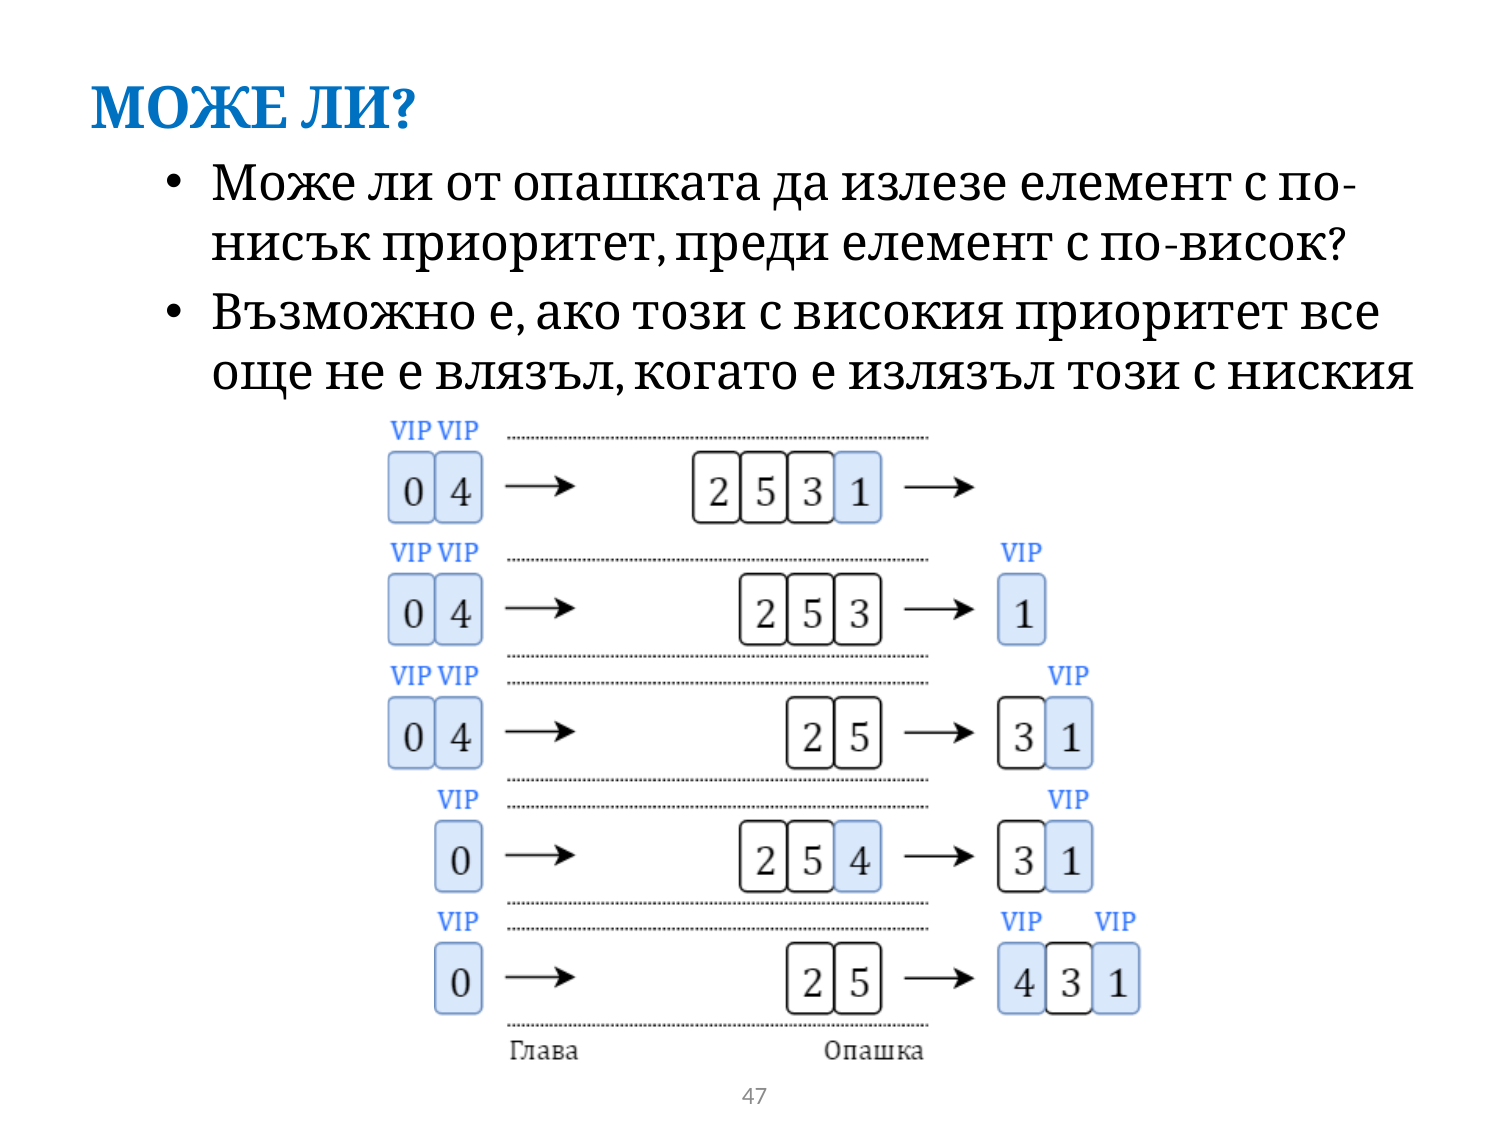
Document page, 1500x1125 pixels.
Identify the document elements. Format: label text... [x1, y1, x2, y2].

slide_number 47 [579, 1085, 930, 1125]
picture [387, 404, 1143, 1077]
list Може ли? Може ли от опашката да излезе елемент с по-нисък приоритет, преди елемент с по-висок? Възможно е, ако този с високия приоритет все още не е влязъл, когато е излязъл този с ниския [75, 62, 1450, 1063]
